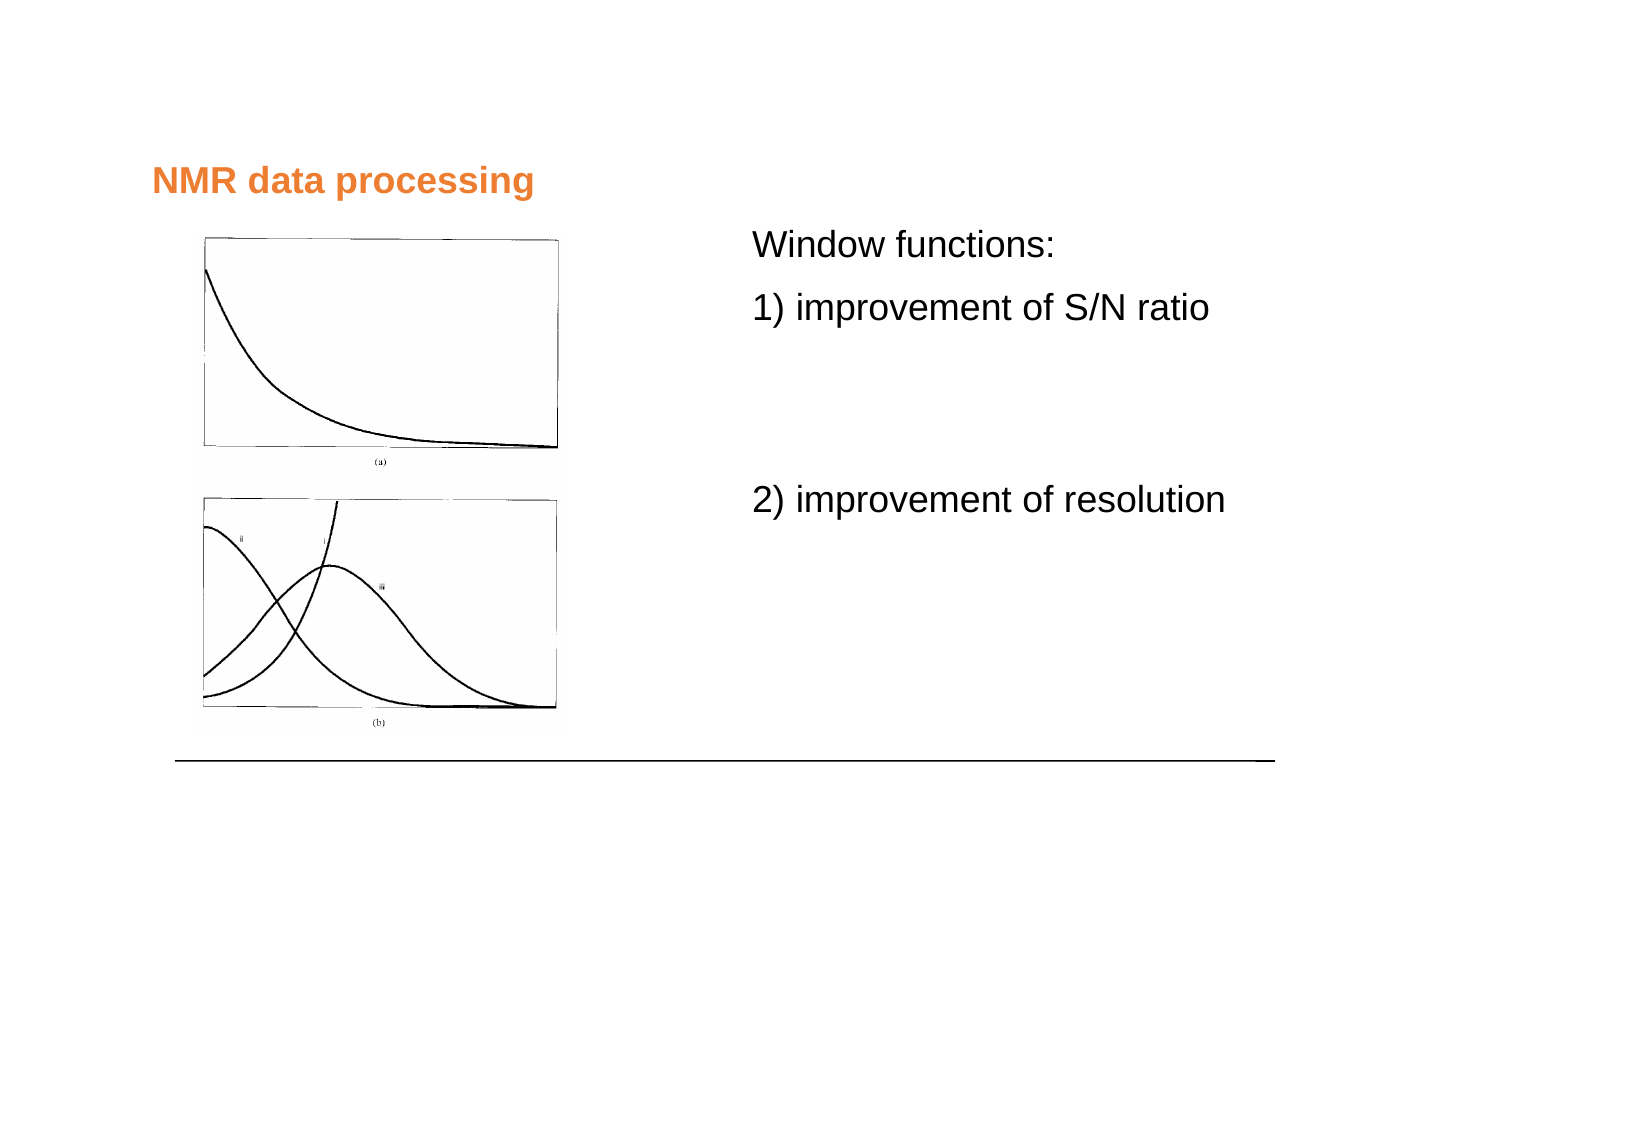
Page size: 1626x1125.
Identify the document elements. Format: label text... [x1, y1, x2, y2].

text_box NMR data processing Window functions: 1) improvement of S/N ratio 2) improvement of resolution [137, 148, 1475, 591]
picture [195, 235, 567, 736]
